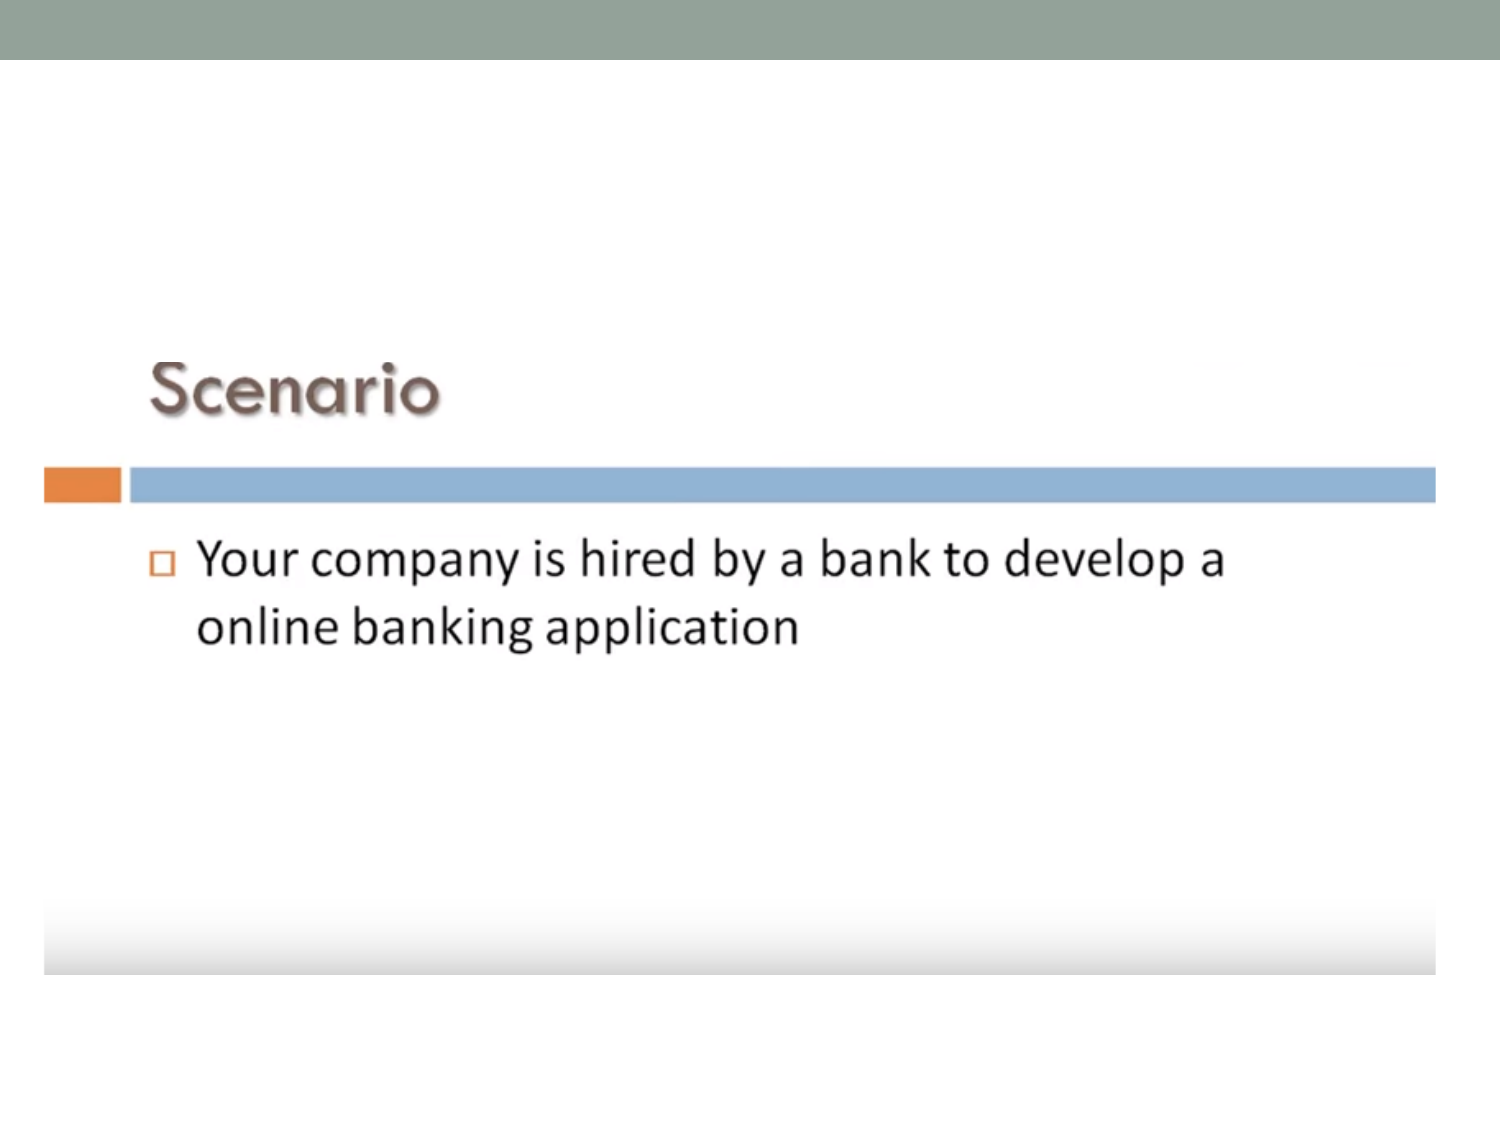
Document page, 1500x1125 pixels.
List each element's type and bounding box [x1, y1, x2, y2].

picture [24, 362, 1436, 976]
